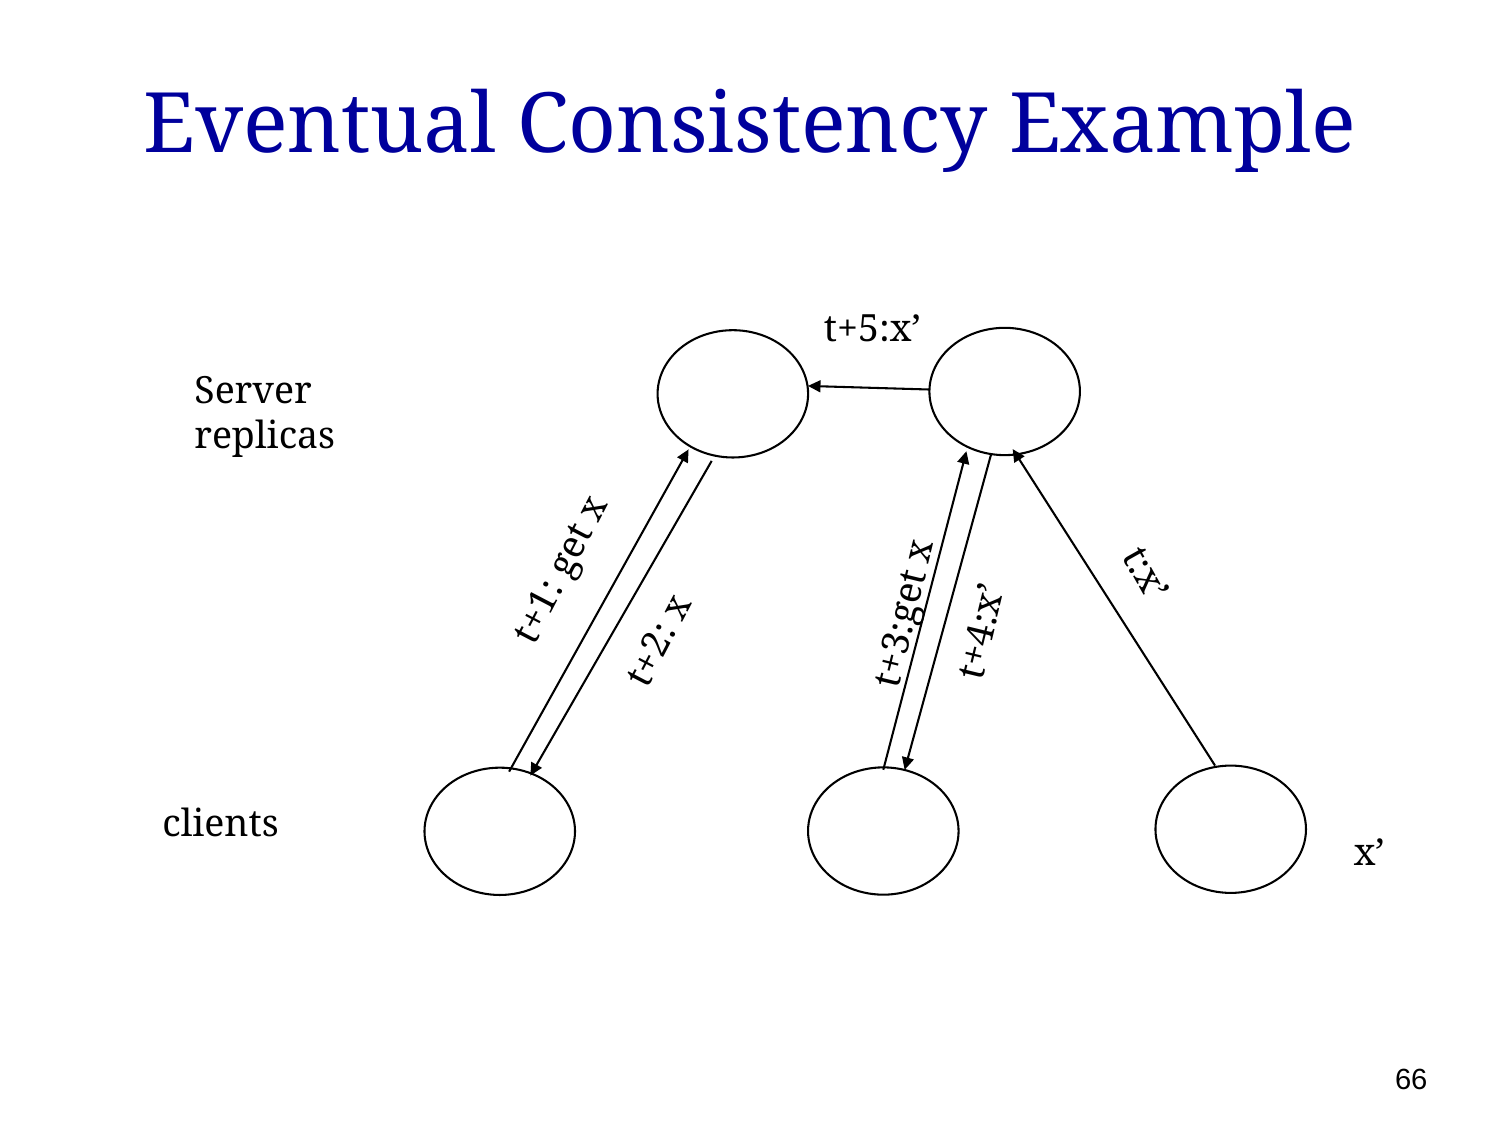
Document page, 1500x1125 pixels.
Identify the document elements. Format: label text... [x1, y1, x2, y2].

text_box [424, 767, 576, 895]
text_box [945, 451, 970, 530]
text_box [808, 767, 959, 895]
text_box [808, 380, 930, 393]
text_box [929, 327, 1080, 456]
text_box x’ [1339, 820, 1400, 881]
text_box t:x’ [1101, 521, 1195, 625]
text_box t+1: get x [487, 469, 629, 667]
text_box [1155, 765, 1307, 893]
text_box t+5:x’ [809, 296, 937, 356]
text_box t+3:get x [851, 517, 952, 708]
title Eventual Consistency Example [74, 47, 1426, 191]
text_box [901, 453, 992, 770]
text_box t+2: x [600, 569, 713, 710]
text_box [657, 330, 809, 458]
slide_number 66 [1092, 1024, 1443, 1103]
text_box [1012, 449, 1216, 766]
text_box [509, 449, 689, 772]
text_box clients [147, 791, 294, 852]
text_box [530, 460, 712, 776]
text_box t+4:x’ [934, 561, 1023, 700]
text_box Server replicas [179, 358, 351, 464]
